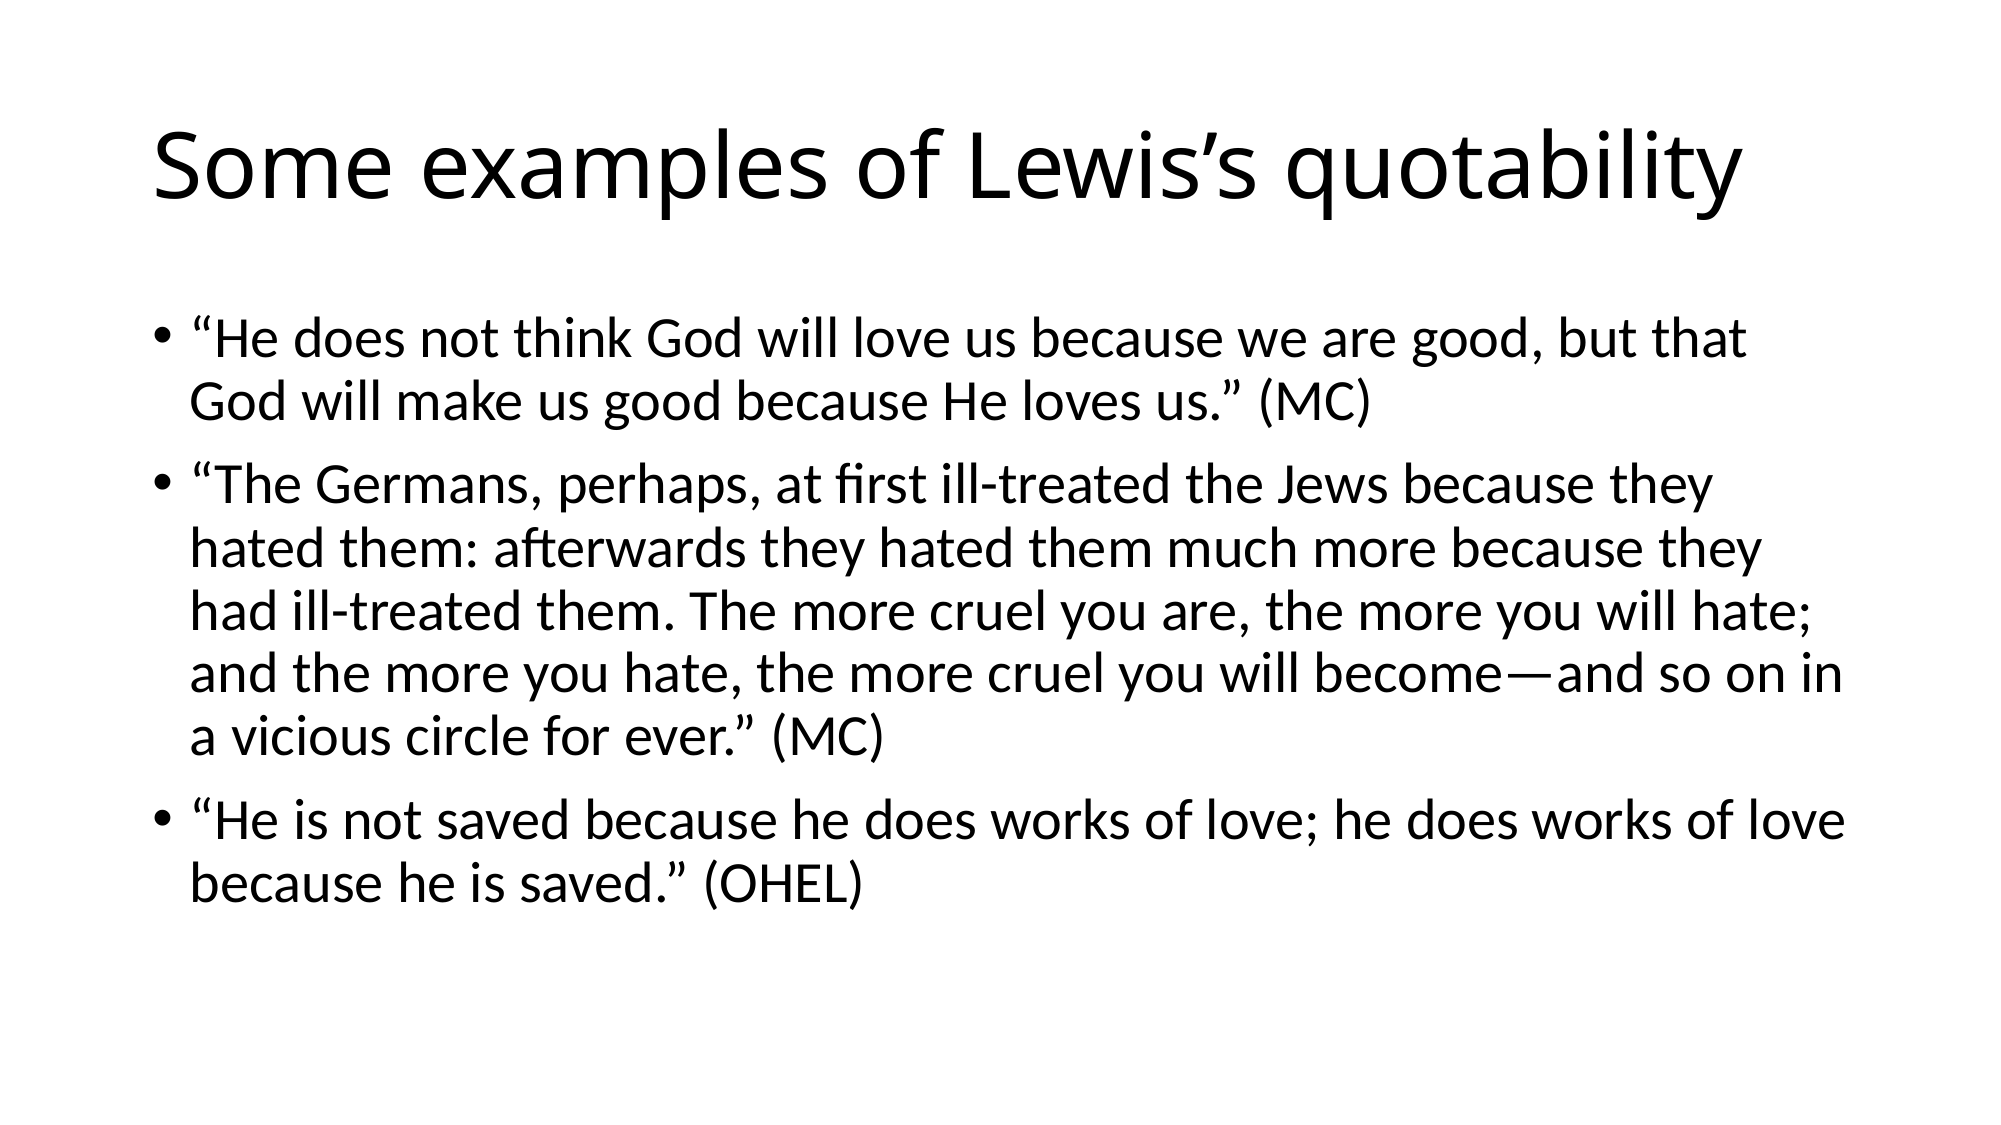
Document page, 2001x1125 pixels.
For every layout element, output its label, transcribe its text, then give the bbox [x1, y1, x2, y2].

list “He does not think God will love us because we are good, but that God will make us good because He loves us.” (MC) “The Germans, perhaps, at first ill-treated the Jews because they hated them: afterwards they hated them much more because they had ill-treated them. The more cruel you are, the more you will hate; and the more you hate, the more cruel you will become—and so on in a vicious circle for ever.” (MC) “He is not saved because he does works of love; he does works of love because he is saved.” (OHEL) [137, 299, 1863, 1014]
title Some examples of Lewis’s quotability [137, 59, 1863, 278]
